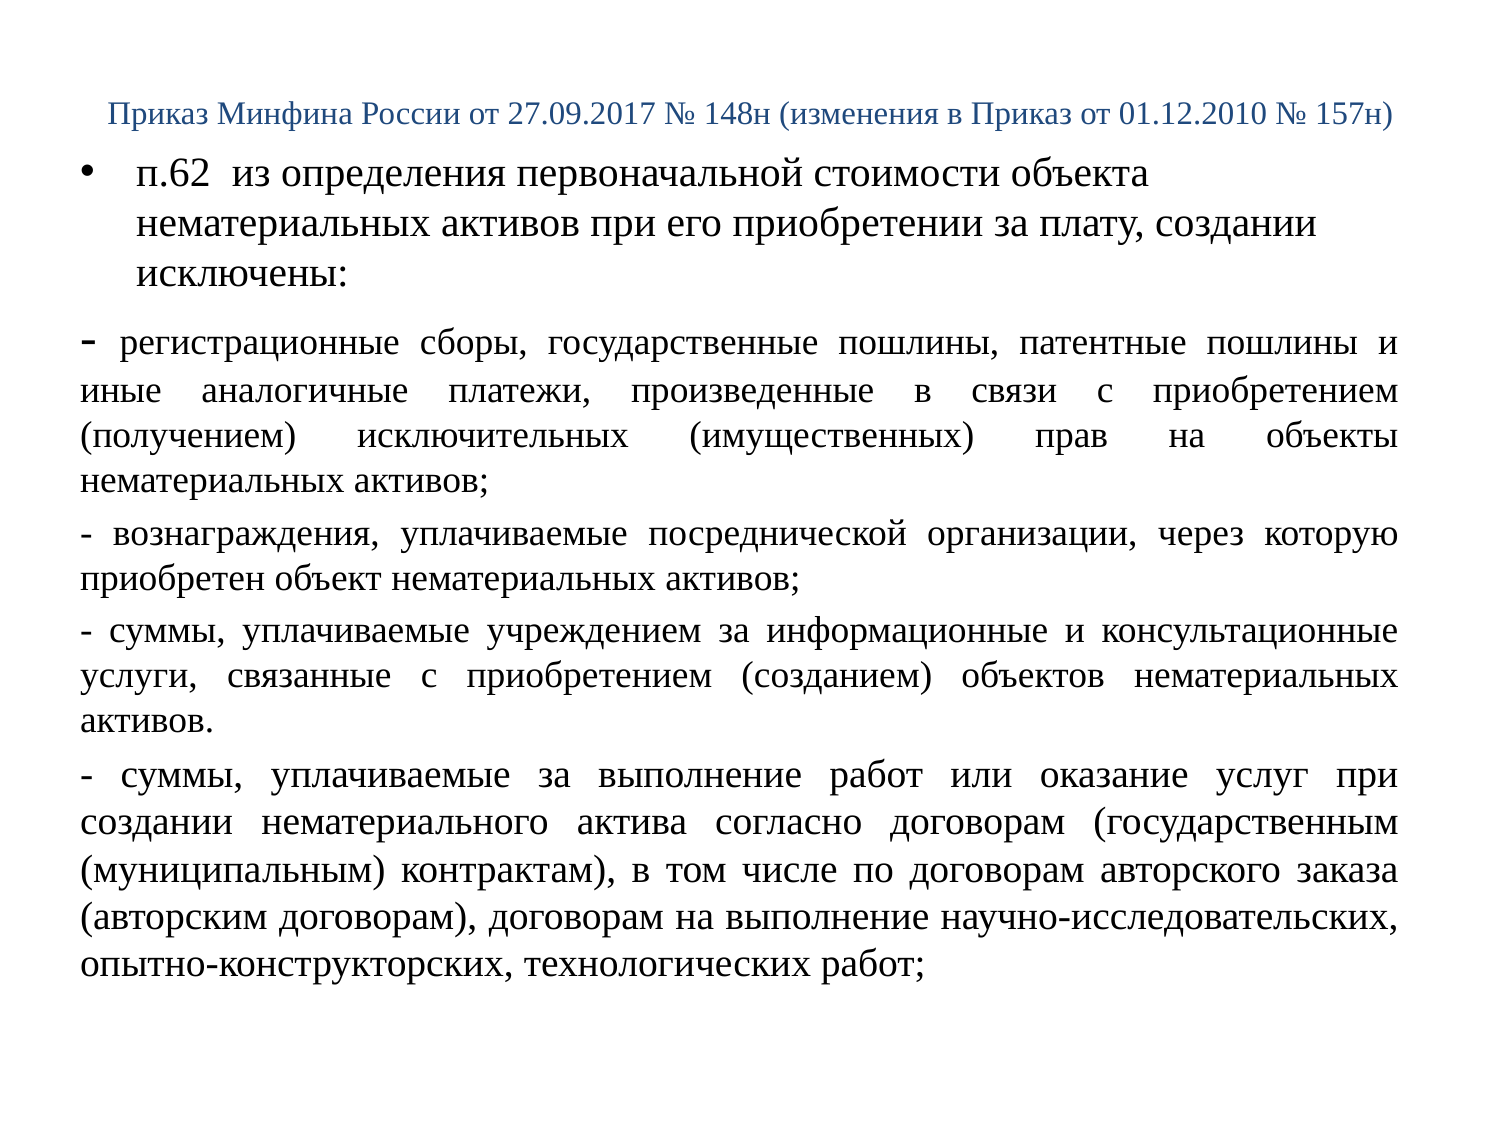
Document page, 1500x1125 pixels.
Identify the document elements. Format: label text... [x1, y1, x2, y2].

list п.62 из определения первоначальной стоимости объекта нематериальных активов при его приобретении за плату, создании исключены: - регистрационные сборы, государственные пошлины, патентные пошлины и иные аналогичные платежи, произведенные в связи с приобретением (получением) исключительных (имущественных) прав на объекты нематериальных активов; - вознаграждения, уплачиваемые посреднической организации, через которую приобретен объект нематериальных активов; - суммы, уплачиваемые учреждением за информационные и консультационные услуги, связанные с приобретением (созданием) объектов нематериальных активов. - суммы, уплачиваемые за выполнение работ или оказание услуг при создании нематериального актива согласно договорам (государственным (муниципальным) контрактам), в том числе по договорам авторского заказа (авторским договорам), договорам на выполнение научно-исследовательских, опытно-конструкторских, технологических работ; [64, 137, 1415, 1059]
title Приказ Минфина России от 27.09.2017 № 148н (изменения в Приказ от 01.12.2010 № 157н) [76, 66, 1427, 197]
